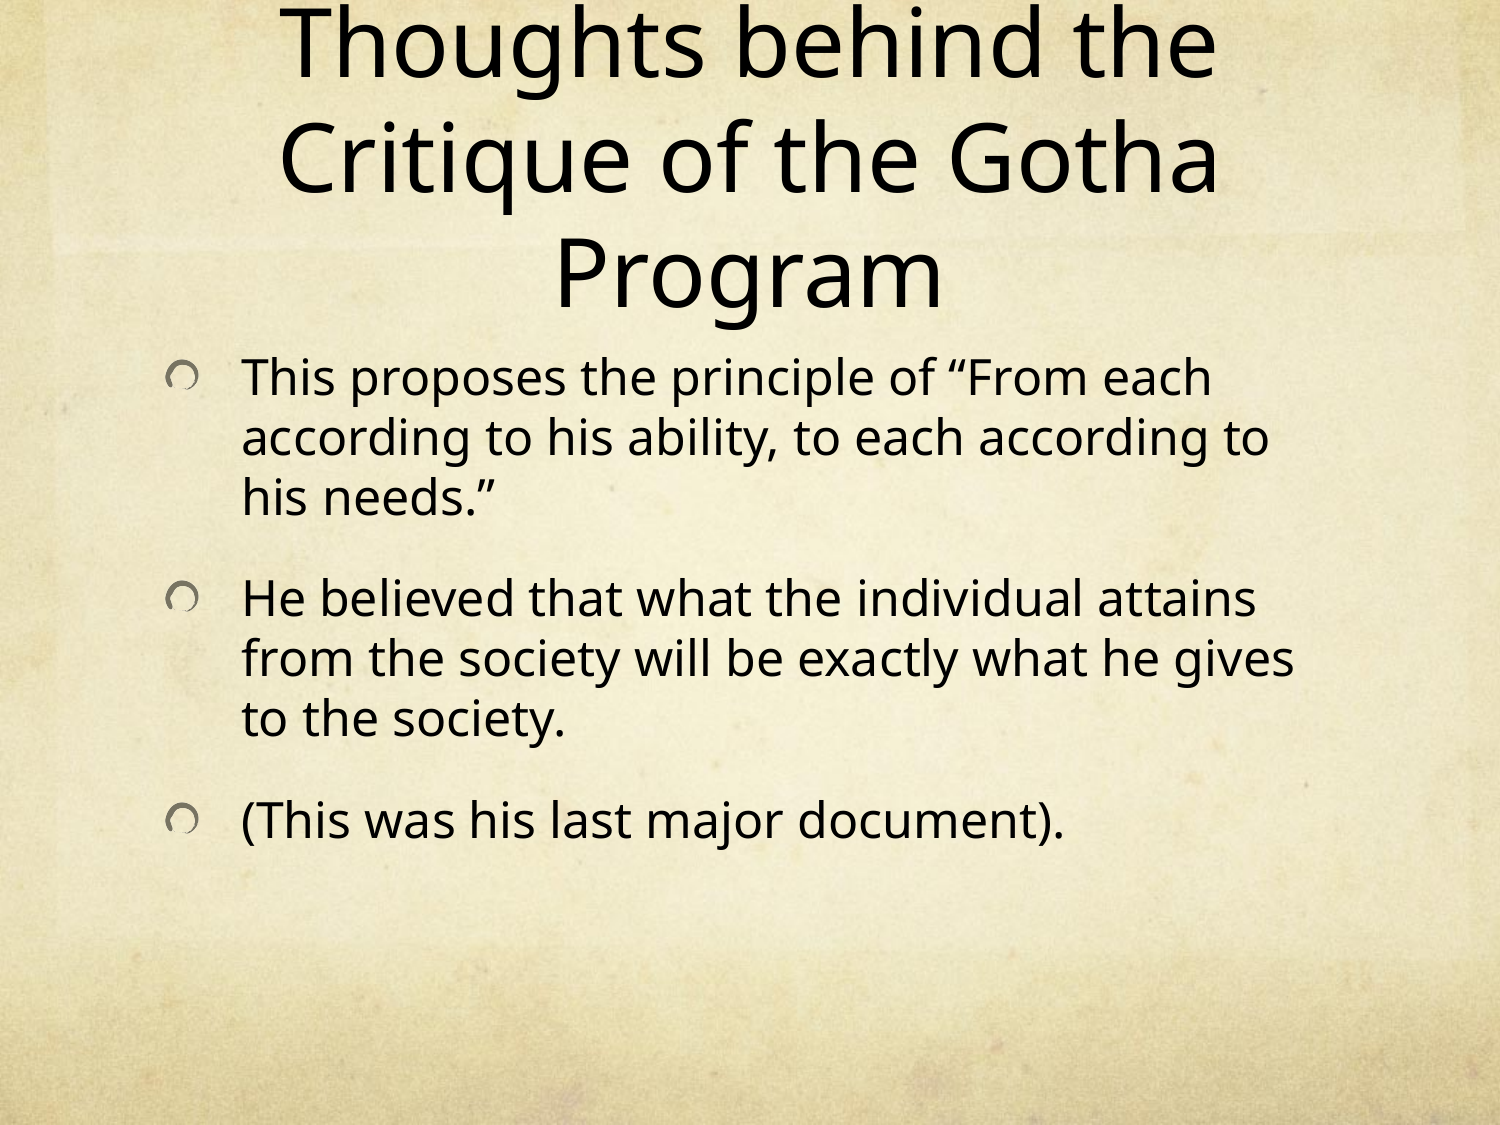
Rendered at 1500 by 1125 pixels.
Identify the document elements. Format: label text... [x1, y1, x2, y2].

list This proposes the principle of “From each according to his ability, to each according to his needs.” He believed that what the individual attains from the society will be exactly what he gives to the society. (This was his last major document). [150, 337, 1350, 1003]
title Thoughts behind the Critique of the Gotha Program [150, 82, 1350, 225]
picture [0, 0, 1500, 1125]
